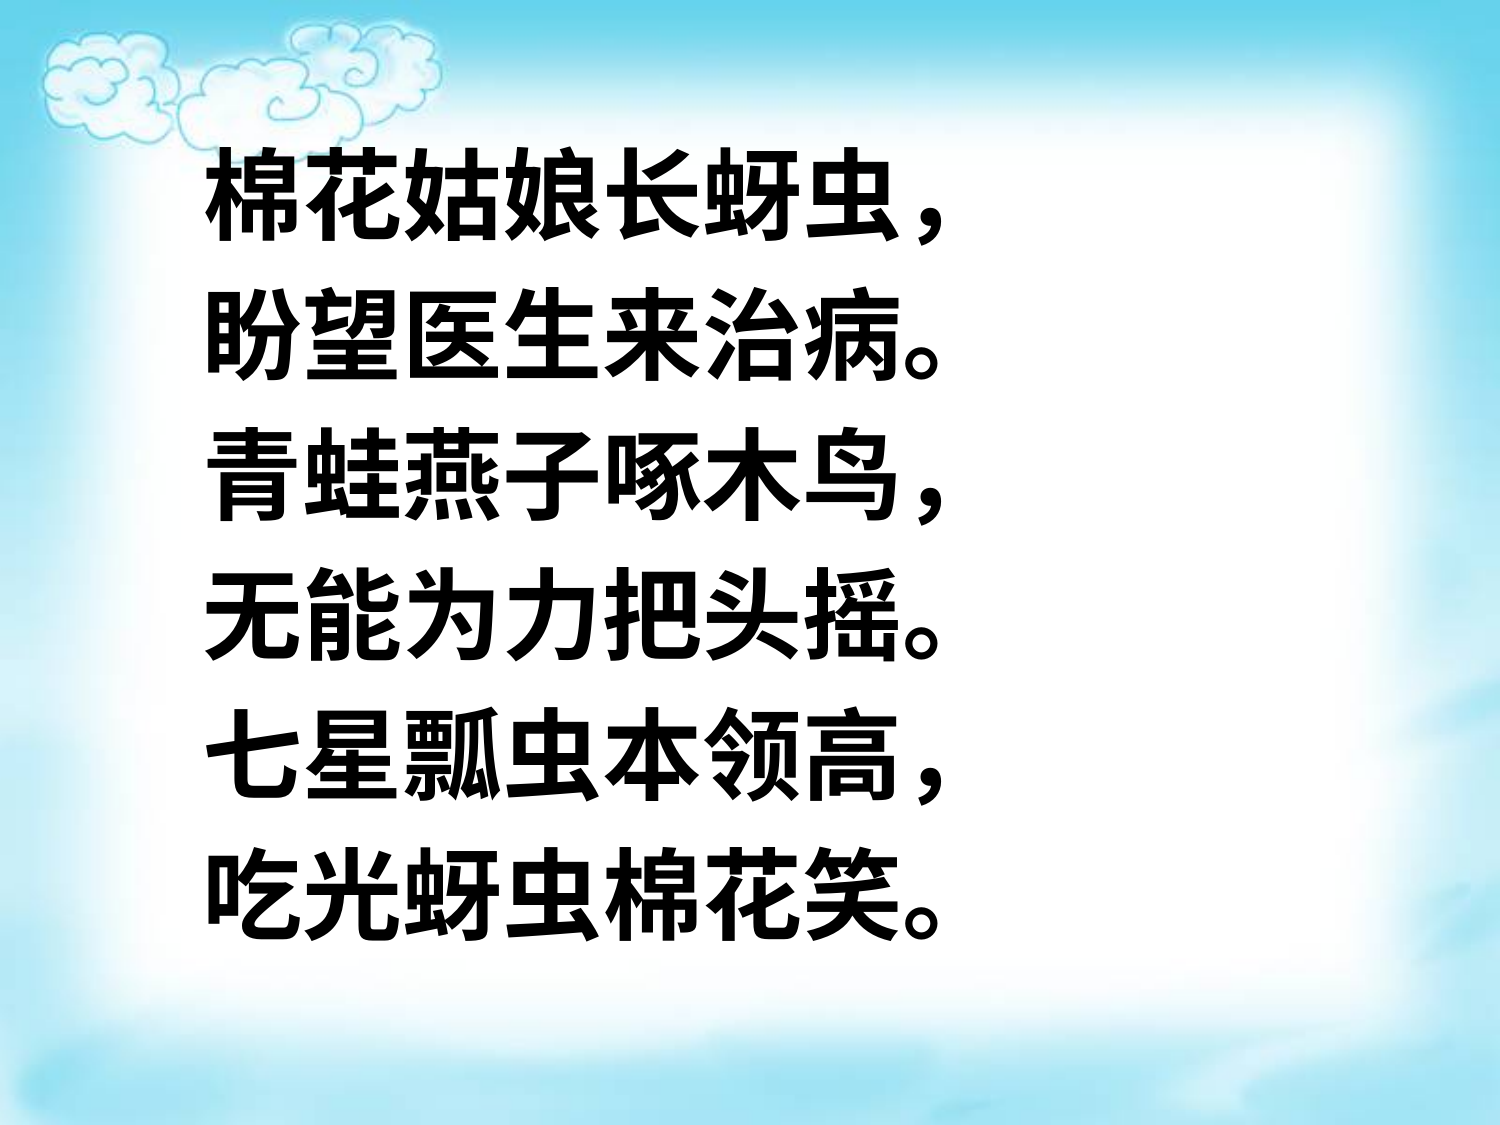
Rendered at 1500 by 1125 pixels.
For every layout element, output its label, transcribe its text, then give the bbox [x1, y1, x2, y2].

list 棉花姑娘长蚜虫， 盼望医生来治病。 青蛙燕子啄木鸟， 无能为力把头摇。 七星瓢虫本领高， 吃光蚜虫棉花笑。 [187, 125, 1025, 868]
picture [0, 0, 1500, 1125]
